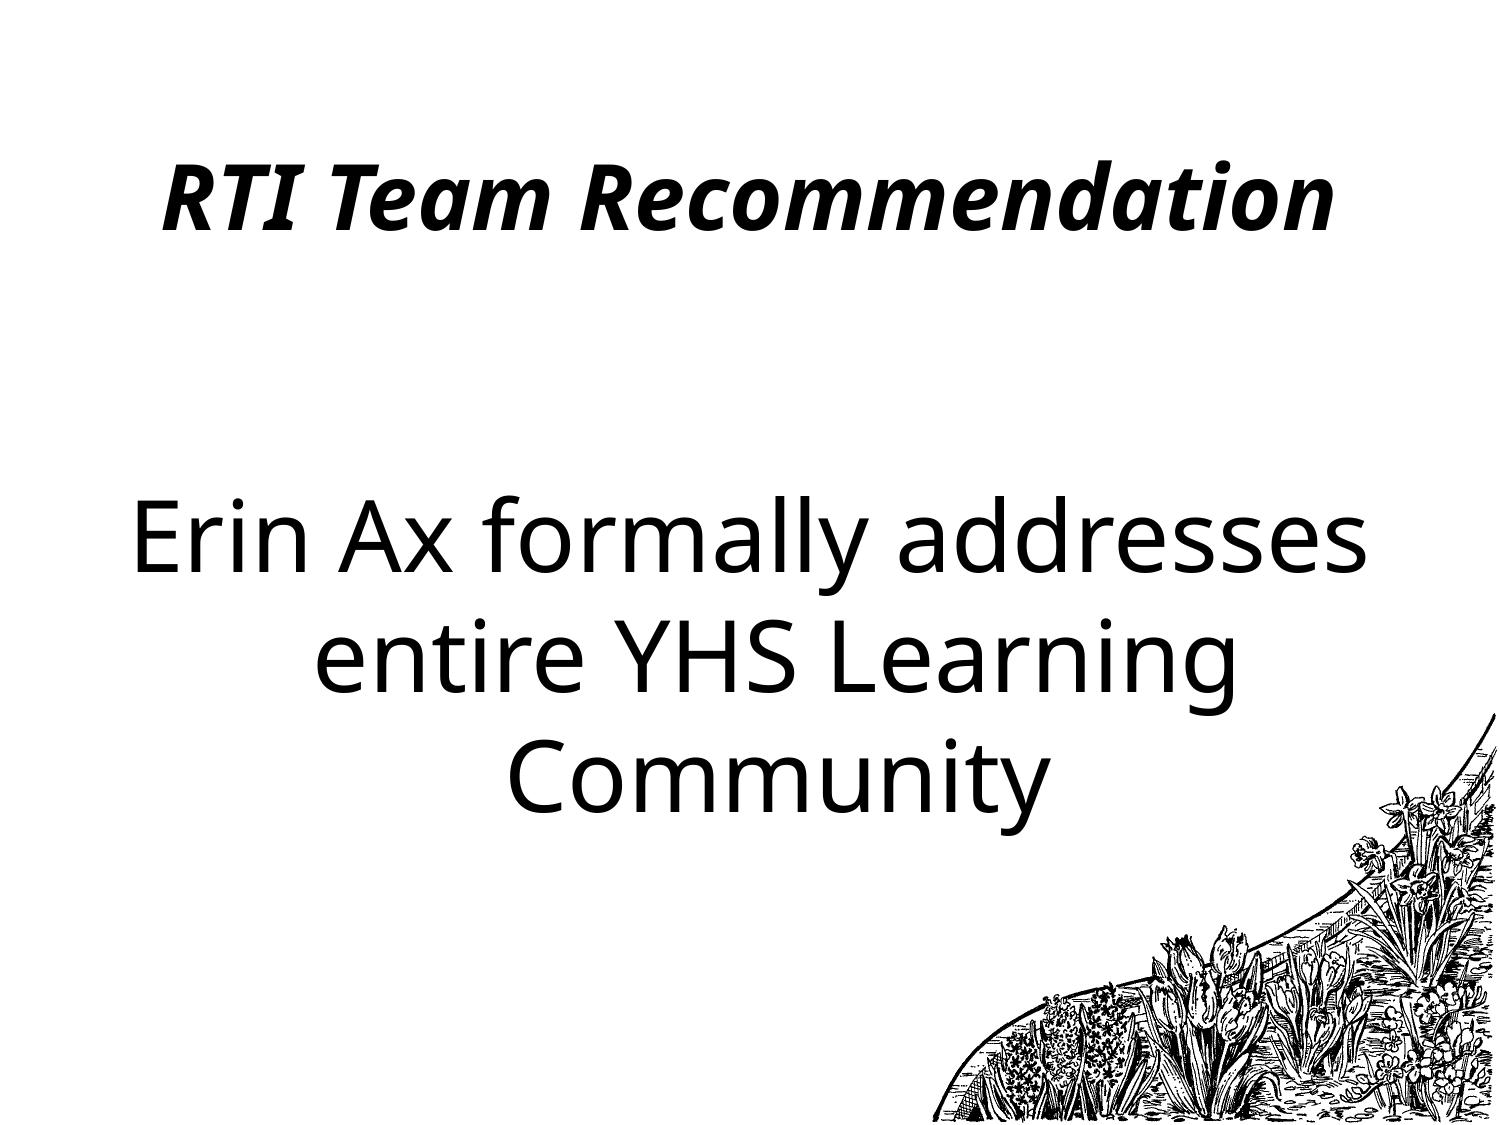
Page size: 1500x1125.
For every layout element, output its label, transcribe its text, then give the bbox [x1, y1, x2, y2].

title RTI Team Recommendation [112, 99, 1388, 288]
picture [930, 711, 1500, 1125]
list Erin Ax formally addresses entire YHS Learning Community [112, 324, 1388, 1001]
